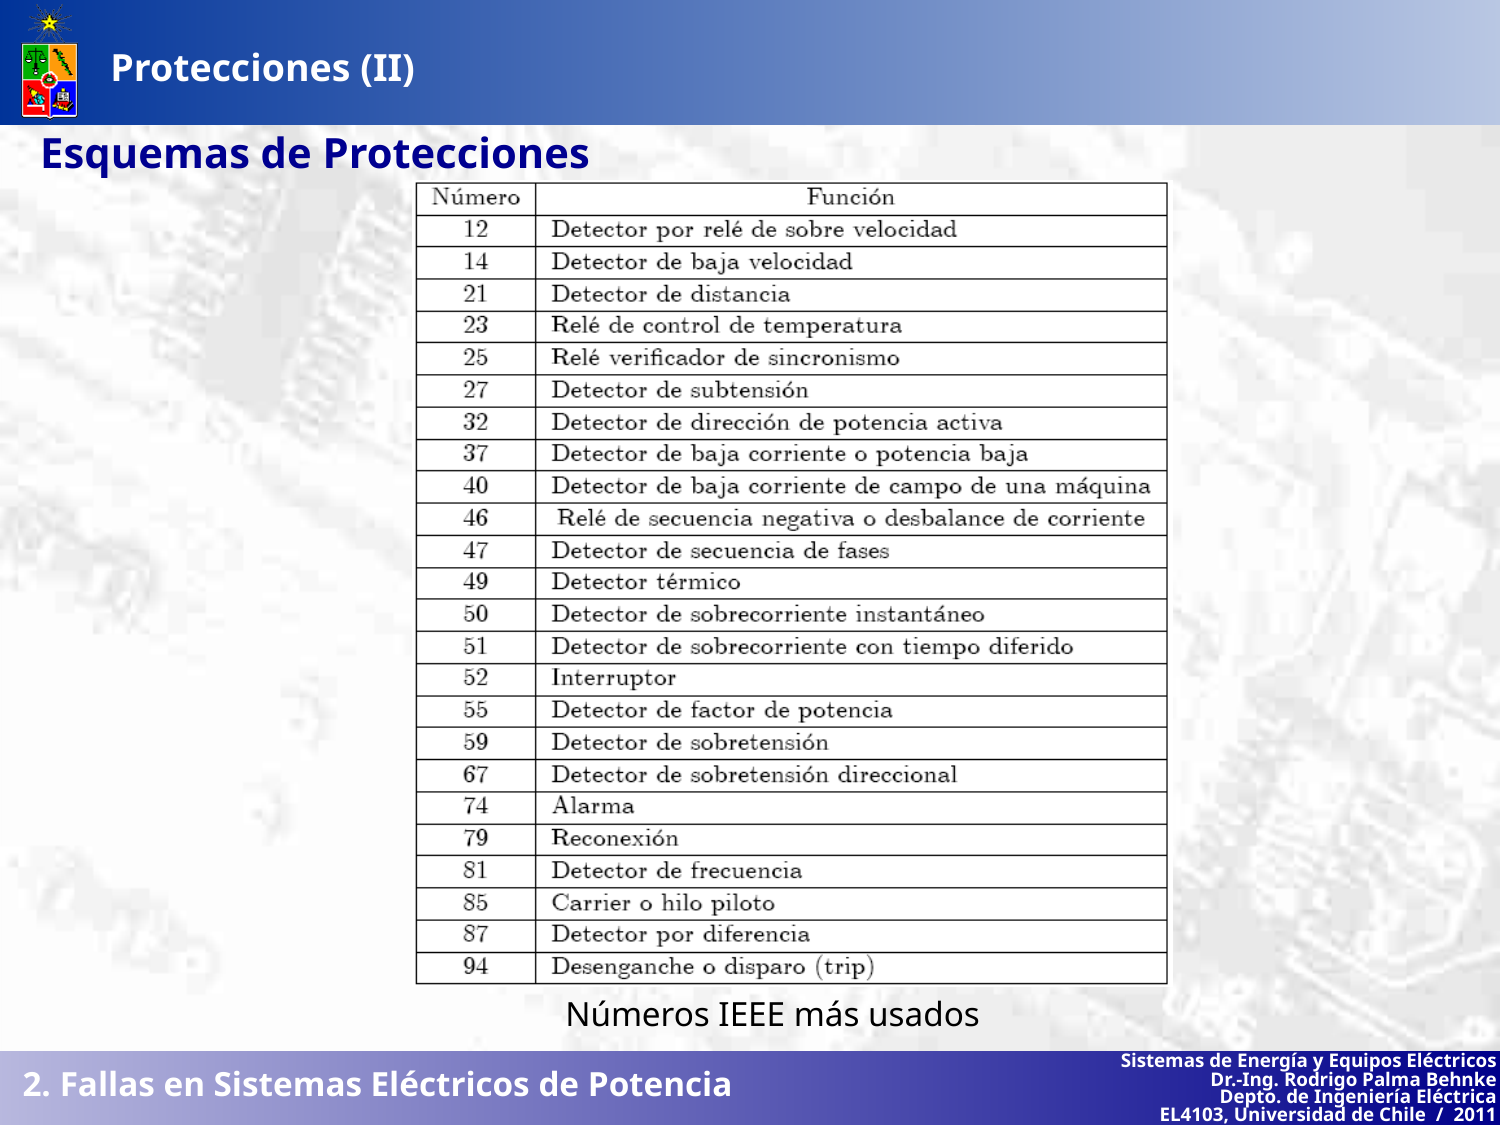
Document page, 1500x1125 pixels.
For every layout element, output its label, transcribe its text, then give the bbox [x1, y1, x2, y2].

text_box Protecciones (II) [95, 36, 1365, 97]
text_box Números IEEE más usados [550, 996, 996, 1041]
text_box 2. Fallas en Sistemas Eléctricos de Potencia [7, 1063, 1278, 1111]
text_box Esquemas de Protecciones [25, 128, 605, 184]
picture [0, 125, 1500, 1051]
picture [10, 0, 89, 124]
